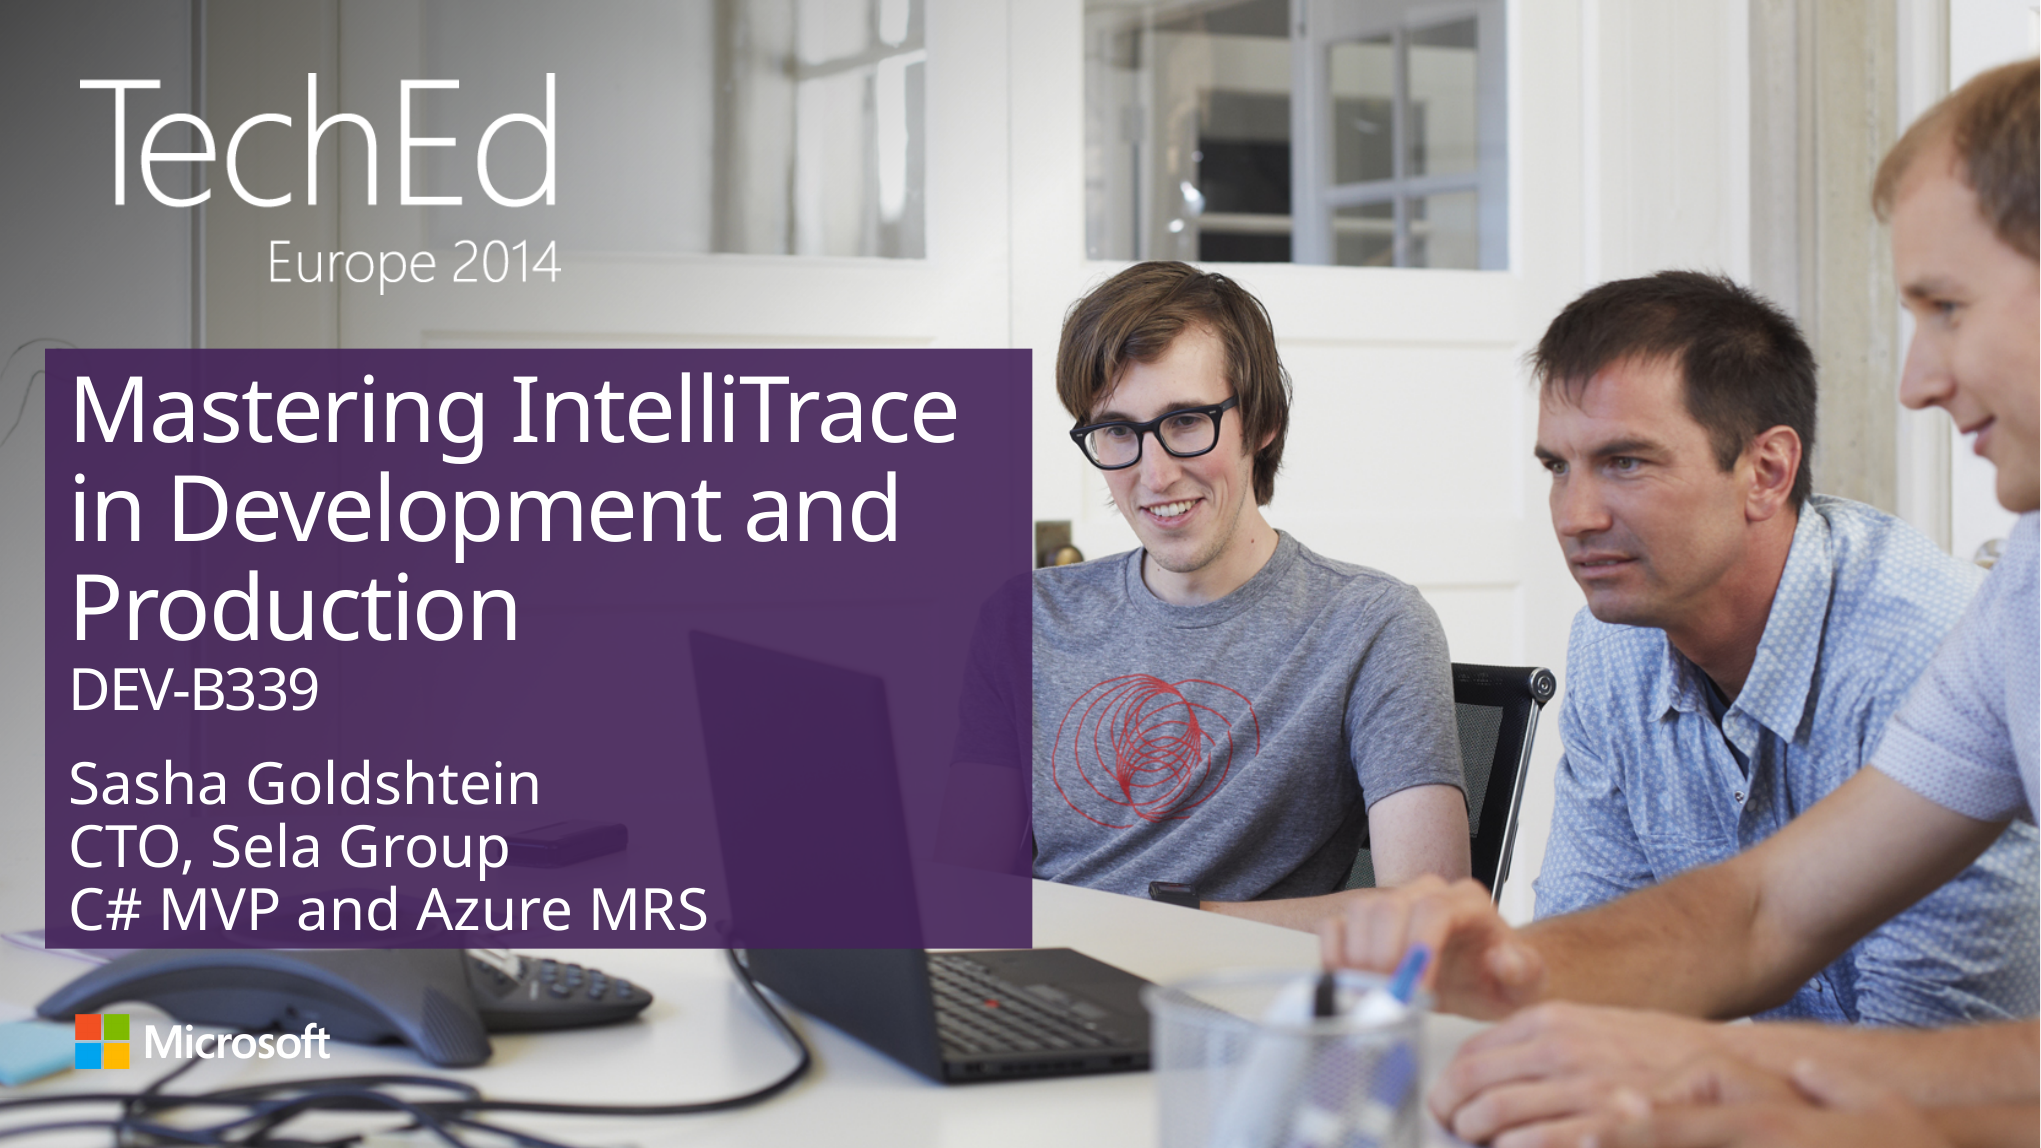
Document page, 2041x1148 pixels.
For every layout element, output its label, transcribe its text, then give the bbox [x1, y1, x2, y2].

picture [0, 0, 2041, 1148]
list Sasha Goldshtein CTO, Sela Group C# MVP and Azure MRS [45, 736, 1033, 949]
title Mastering IntelliTrace in Development and Production DEV-B339 [44, 348, 1033, 694]
